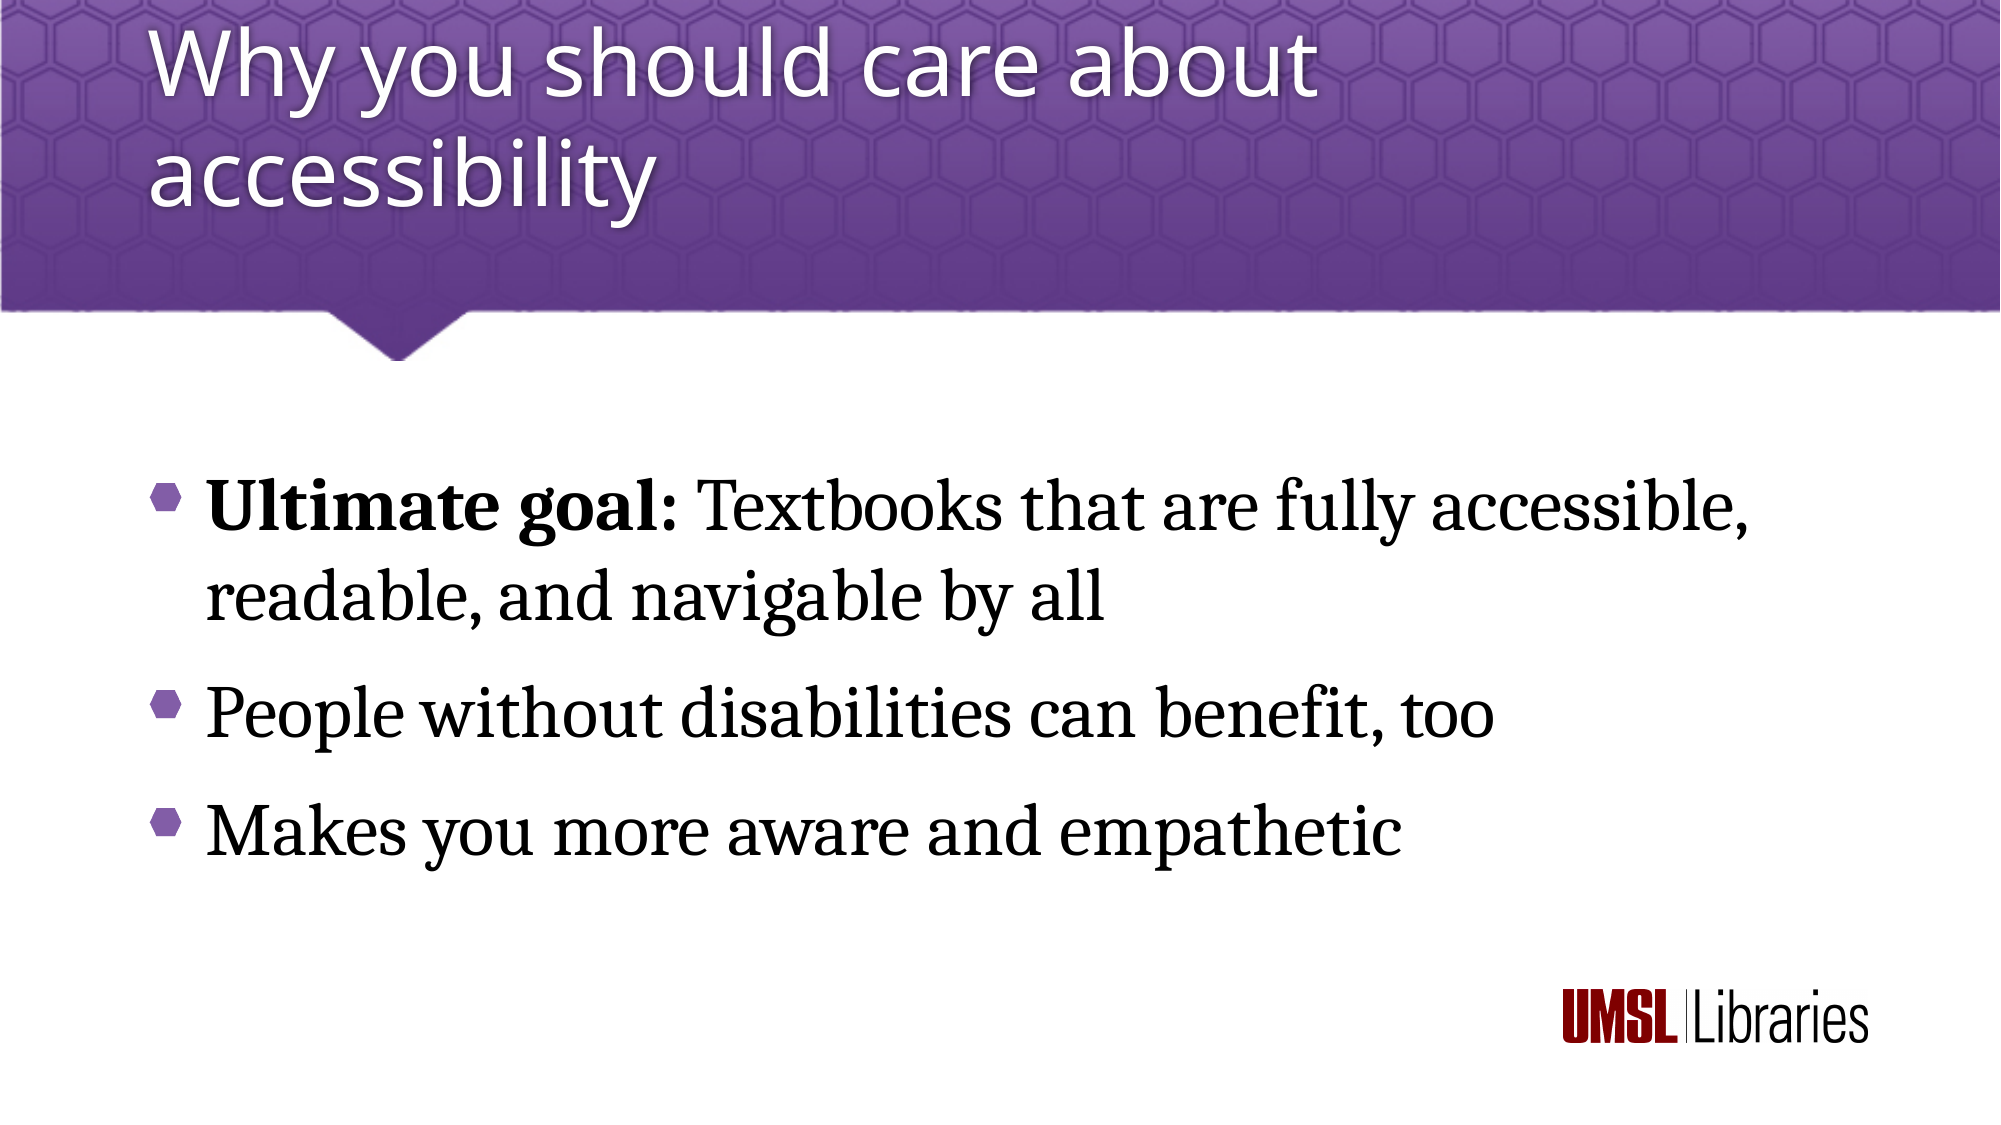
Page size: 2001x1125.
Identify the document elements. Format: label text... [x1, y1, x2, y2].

list Ultimate goal: Textbooks that are fully accessible, readable, and navigable by all People without disabilities can benefit, too Makes you more aware and empathetic [134, 364, 1866, 962]
picture [0, 0, 2000, 361]
picture [1563, 989, 1868, 1043]
picture [149, 690, 182, 725]
picture [149, 483, 182, 518]
picture [149, 808, 182, 843]
title Why you should care about accessibility [132, 73, 1868, 233]
